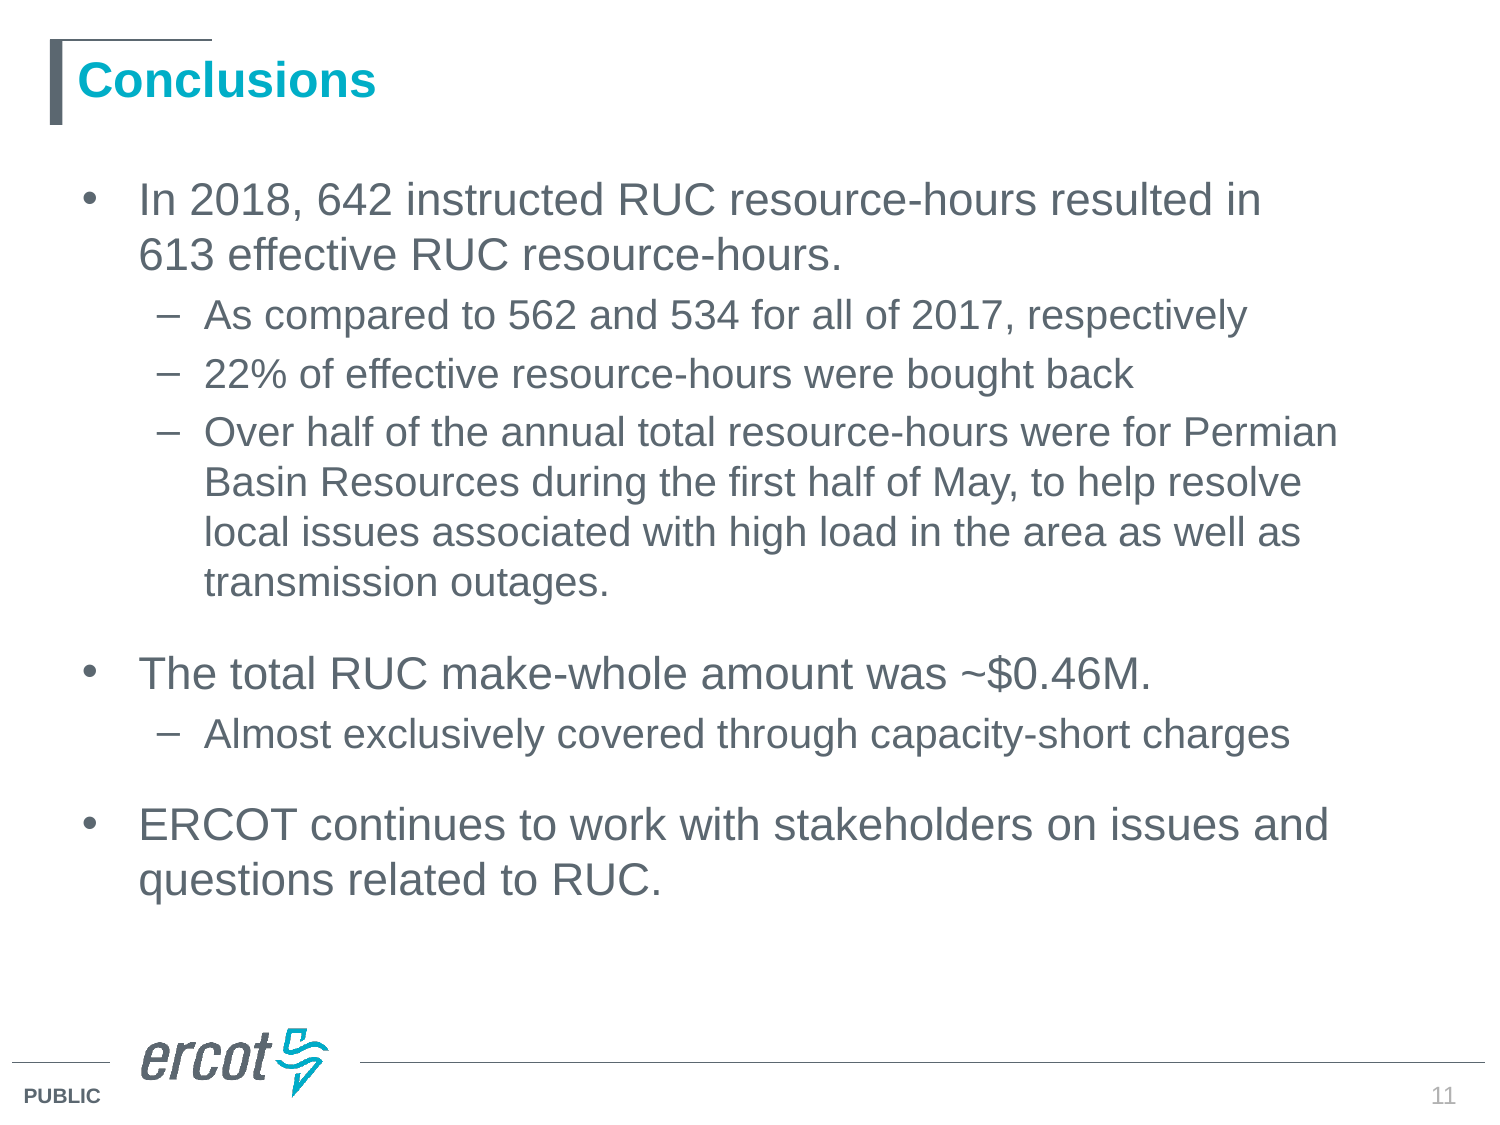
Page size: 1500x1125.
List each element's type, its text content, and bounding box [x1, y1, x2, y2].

slide_number 11 [1400, 1076, 1488, 1113]
picture [137, 1024, 332, 1100]
list In 2018, 642 instructed RUC resource-hours resulted in 613 effective RUC resource-hours. As compared to 562 and 534 for all of 2017, respectively 22% of effective resource-hours were bought back Over half of the annual total resource-hours were for Permian Basin Resources during the first half of May, to help resolve local issues associated with high load in the area as well as transmission outages. The total RUC make-whole amount was ~$0.46M. Almost exclusively covered through capacity-short charges ERCOT continues to work with stakeholders on issues and questions related to RUC. [67, 162, 1355, 942]
title Conclusions [62, 39, 1450, 125]
